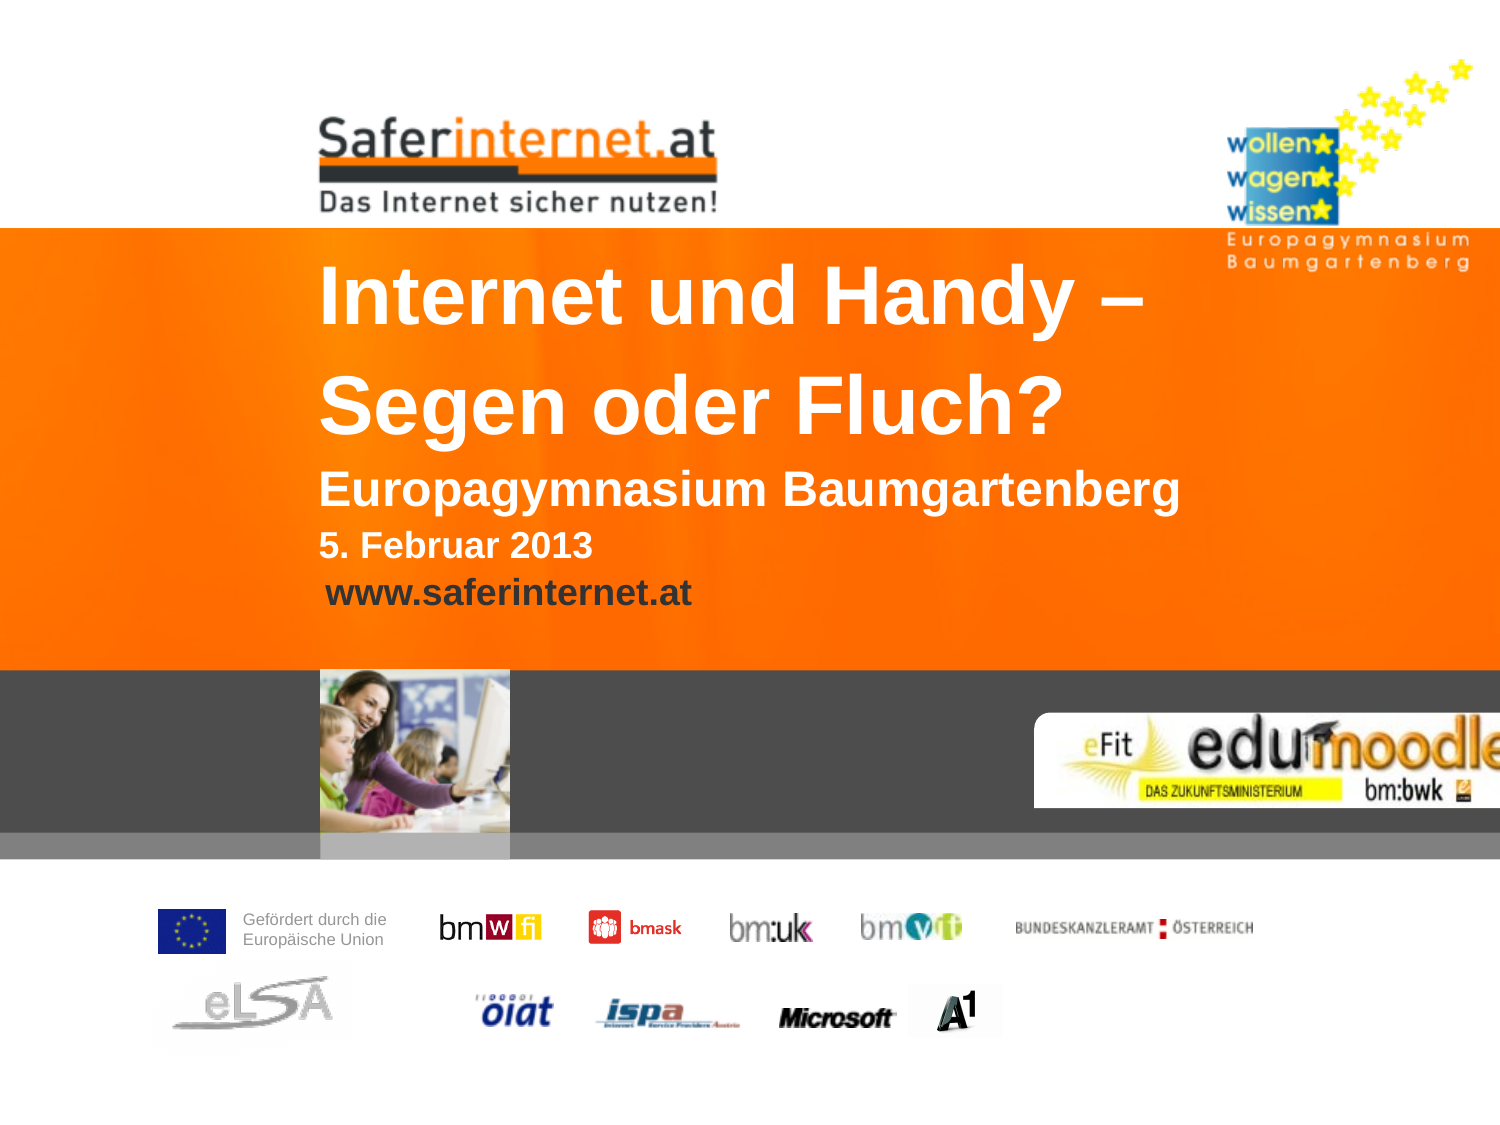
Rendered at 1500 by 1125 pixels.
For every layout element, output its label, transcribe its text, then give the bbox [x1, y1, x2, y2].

picture [438, 913, 543, 942]
picture [158, 909, 226, 946]
picture [1016, 919, 1253, 939]
picture [309, 109, 727, 221]
picture [1034, 712, 1500, 809]
picture [861, 913, 962, 940]
picture [475, 994, 554, 1027]
picture [730, 913, 813, 942]
picture [148, 964, 378, 1042]
picture [588, 910, 682, 944]
picture [779, 1008, 897, 1028]
text_box Internet und Handy – Segen oder Fluch? Europagymnasium Baumgartenberg 5. Februar 2013 [303, 223, 1312, 313]
picture [0, 59, 1500, 832]
picture [578, 991, 759, 1036]
subtitle www.saferinternet.at [310, 477, 1317, 564]
picture [908, 984, 1003, 1038]
